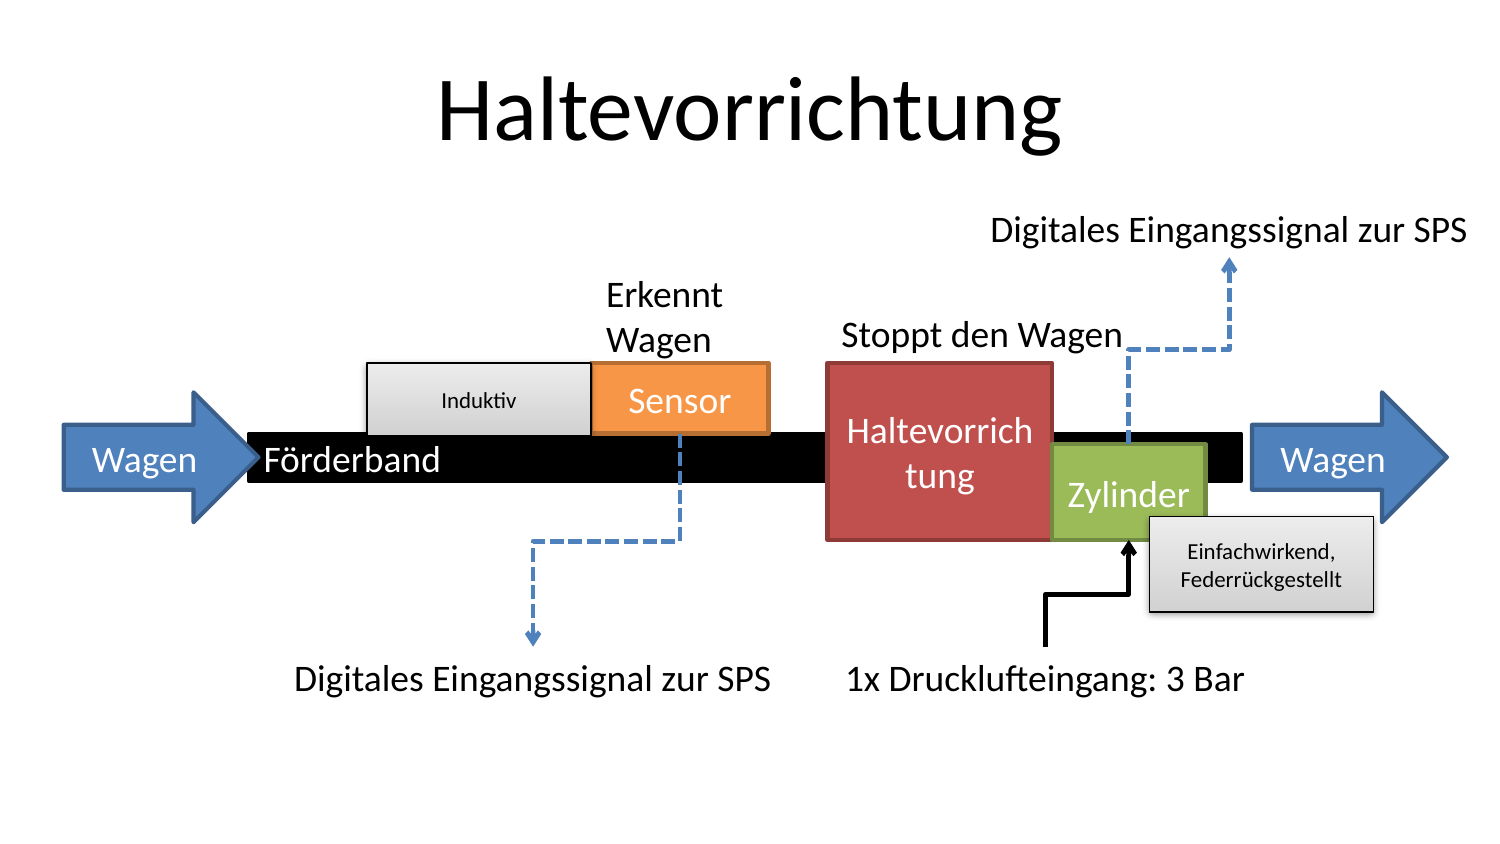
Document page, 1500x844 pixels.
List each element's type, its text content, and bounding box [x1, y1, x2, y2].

text_box Förderband [247, 432, 825, 483]
text_box Erkennt Wagen [591, 262, 769, 368]
text_box Förderband [1054, 432, 1126, 442]
title Haltevorrichtung [75, 33, 1425, 175]
text_box Förderband [1131, 432, 1243, 483]
text_box Zylinder [1050, 442, 1208, 542]
text_box Wagen [61, 390, 261, 525]
text_box Haltevorrichtung [825, 361, 1054, 542]
text_box Einfachwirkend, Federrückgestellt [1149, 516, 1374, 613]
text_box 1x Drucklufteingang: 3 Bar [830, 646, 1261, 707]
text_box Induktiv [366, 362, 592, 437]
text_box Digitales Eingangssignal zur SPS [975, 197, 1483, 258]
text_box Sensor [596, 361, 771, 436]
text_box Stoppt den Wagen [826, 302, 1082, 363]
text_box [1085, 300, 1273, 402]
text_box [499, 466, 714, 614]
text_box Wagen [1249, 390, 1450, 525]
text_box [1033, 551, 1141, 636]
text_box Digitales Eingangssignal zur SPS [279, 646, 787, 707]
